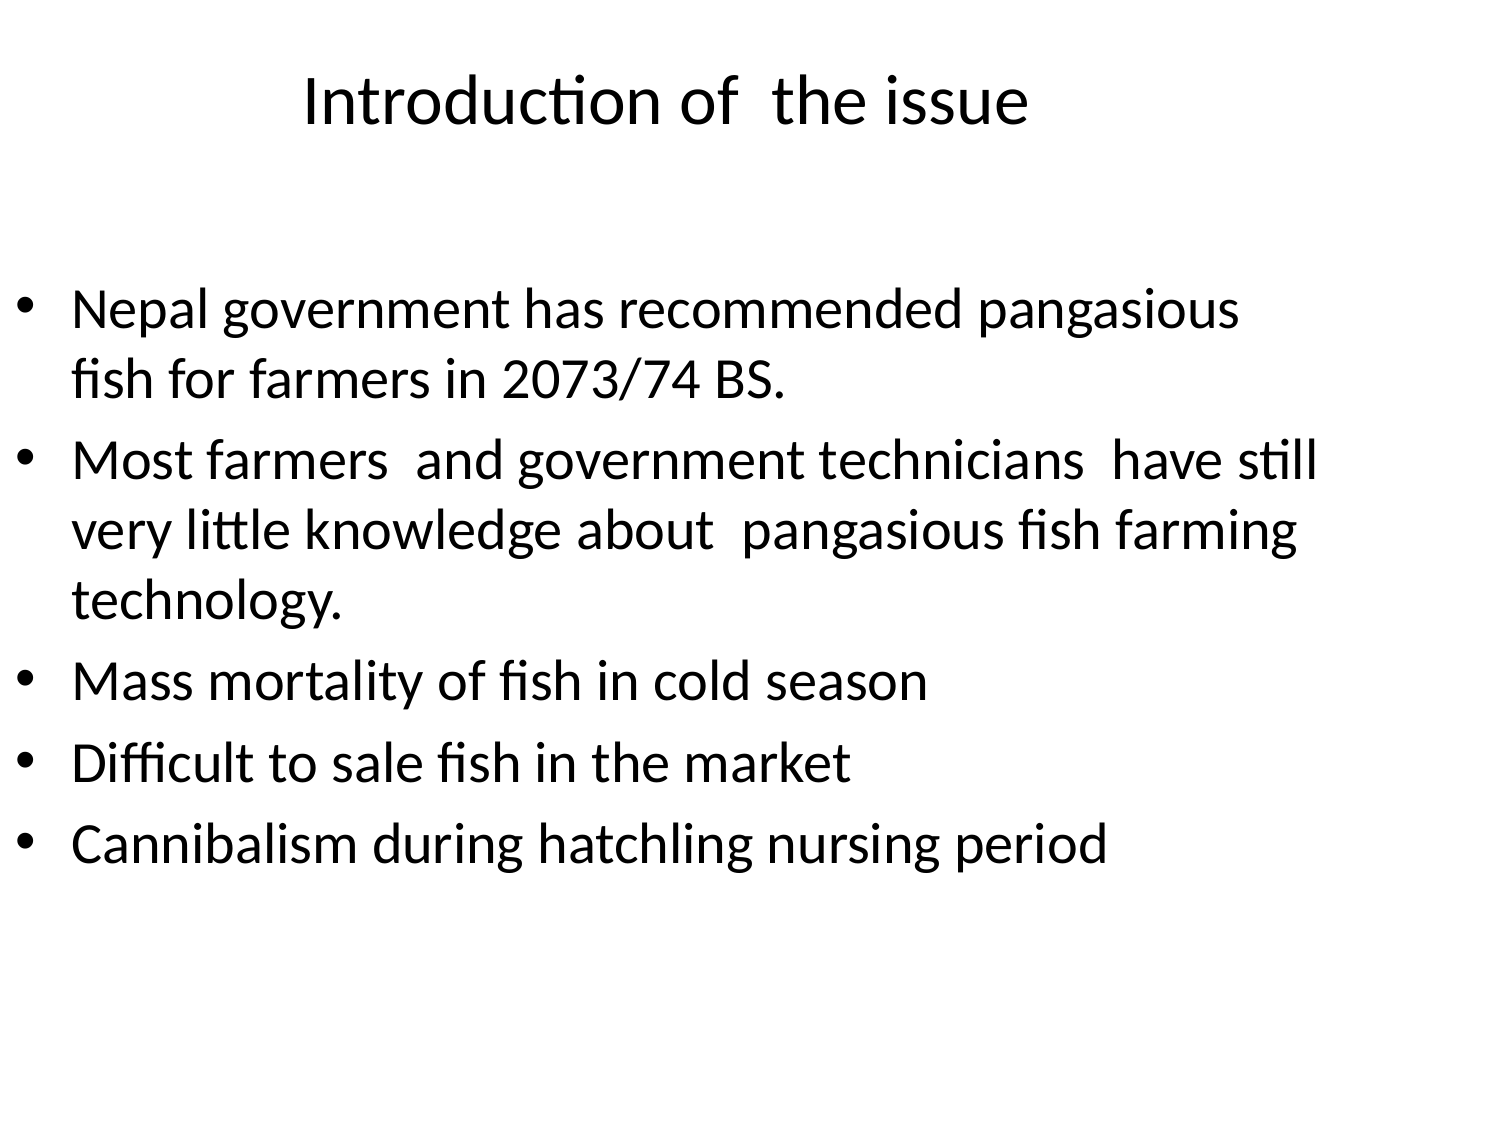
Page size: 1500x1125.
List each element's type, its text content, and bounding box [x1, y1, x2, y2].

title Introduction of the issue [0, 45, 1350, 233]
list Nepal government has recommended pangasious fish for farmers in 2073/74 BS. Most farmers and government technicians have still very little knowledge about pangasious fish farming technology. Mass mortality of fish in cold season Difficult to sale fish in the market Cannibalism during hatchling nursing period [0, 262, 1350, 1125]
